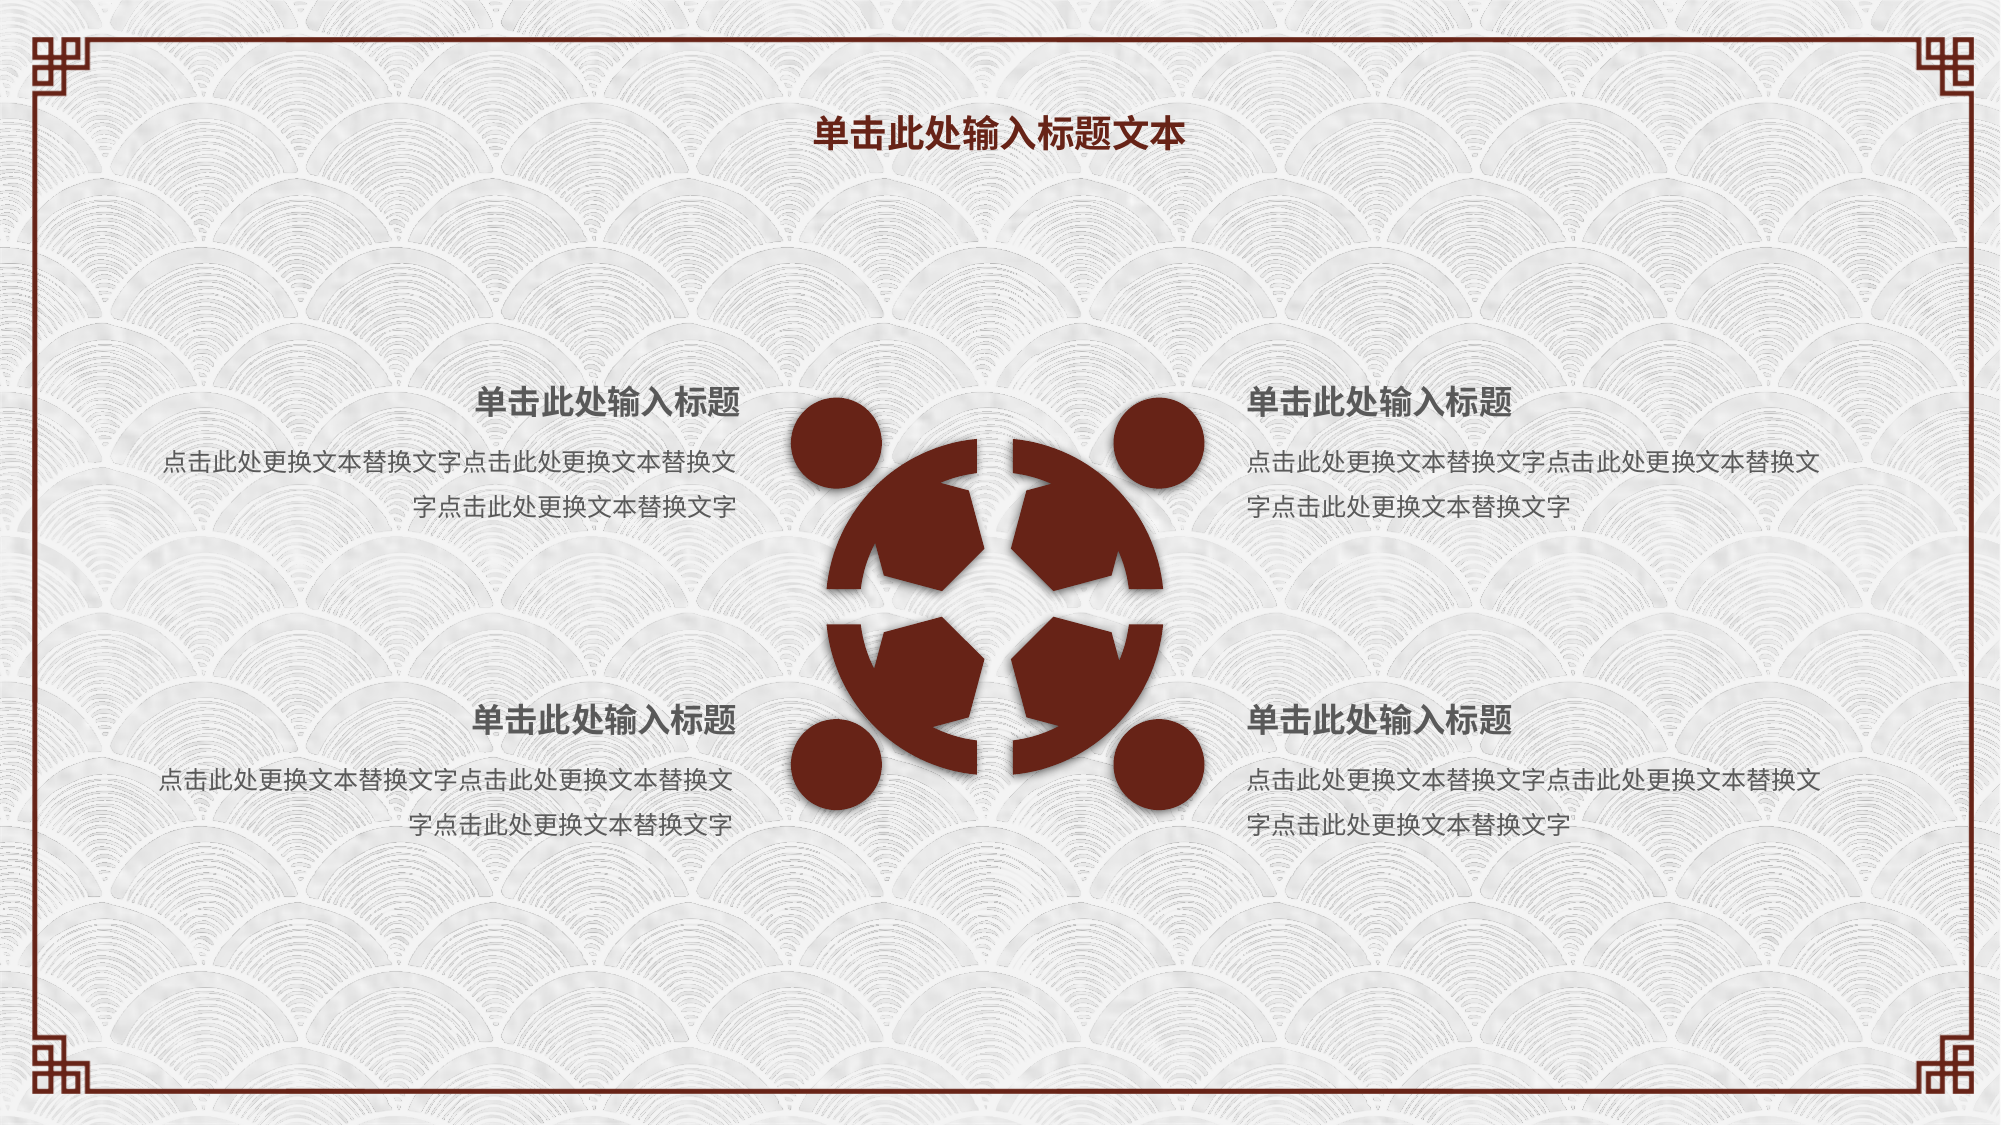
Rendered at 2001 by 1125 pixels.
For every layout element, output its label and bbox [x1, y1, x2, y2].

text_box [1010, 616, 1205, 811]
picture [0, 0, 2001, 1125]
text_box [790, 616, 985, 811]
text_box [790, 397, 985, 591]
text_box [1010, 397, 1205, 591]
